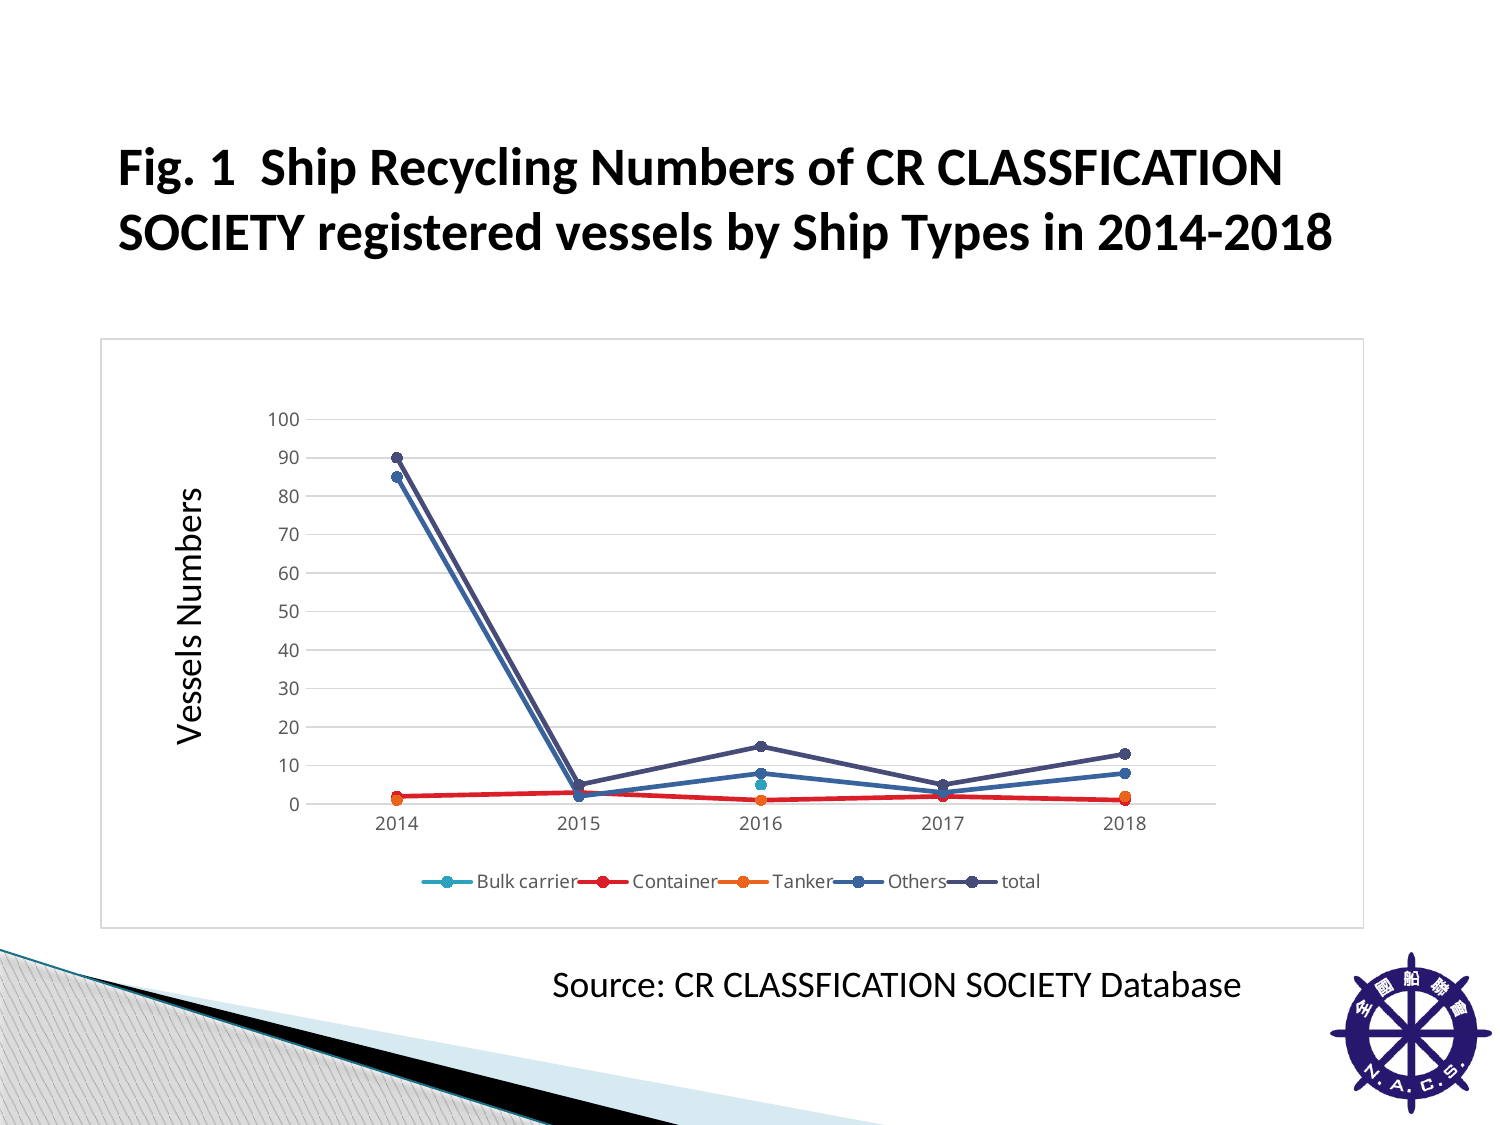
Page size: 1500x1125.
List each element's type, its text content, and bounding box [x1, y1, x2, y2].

text_box Fig. 1 Ship Recycling Numbers of CR CLASSFICATION SOCIETY registered vessels by Ship Types in 2014-2018 [103, 123, 1391, 314]
picture [1330, 951, 1492, 1114]
chart [100, 337, 1365, 929]
text_box Source: CR CLASSFICATION SOCIETY Database [537, 952, 1298, 1003]
